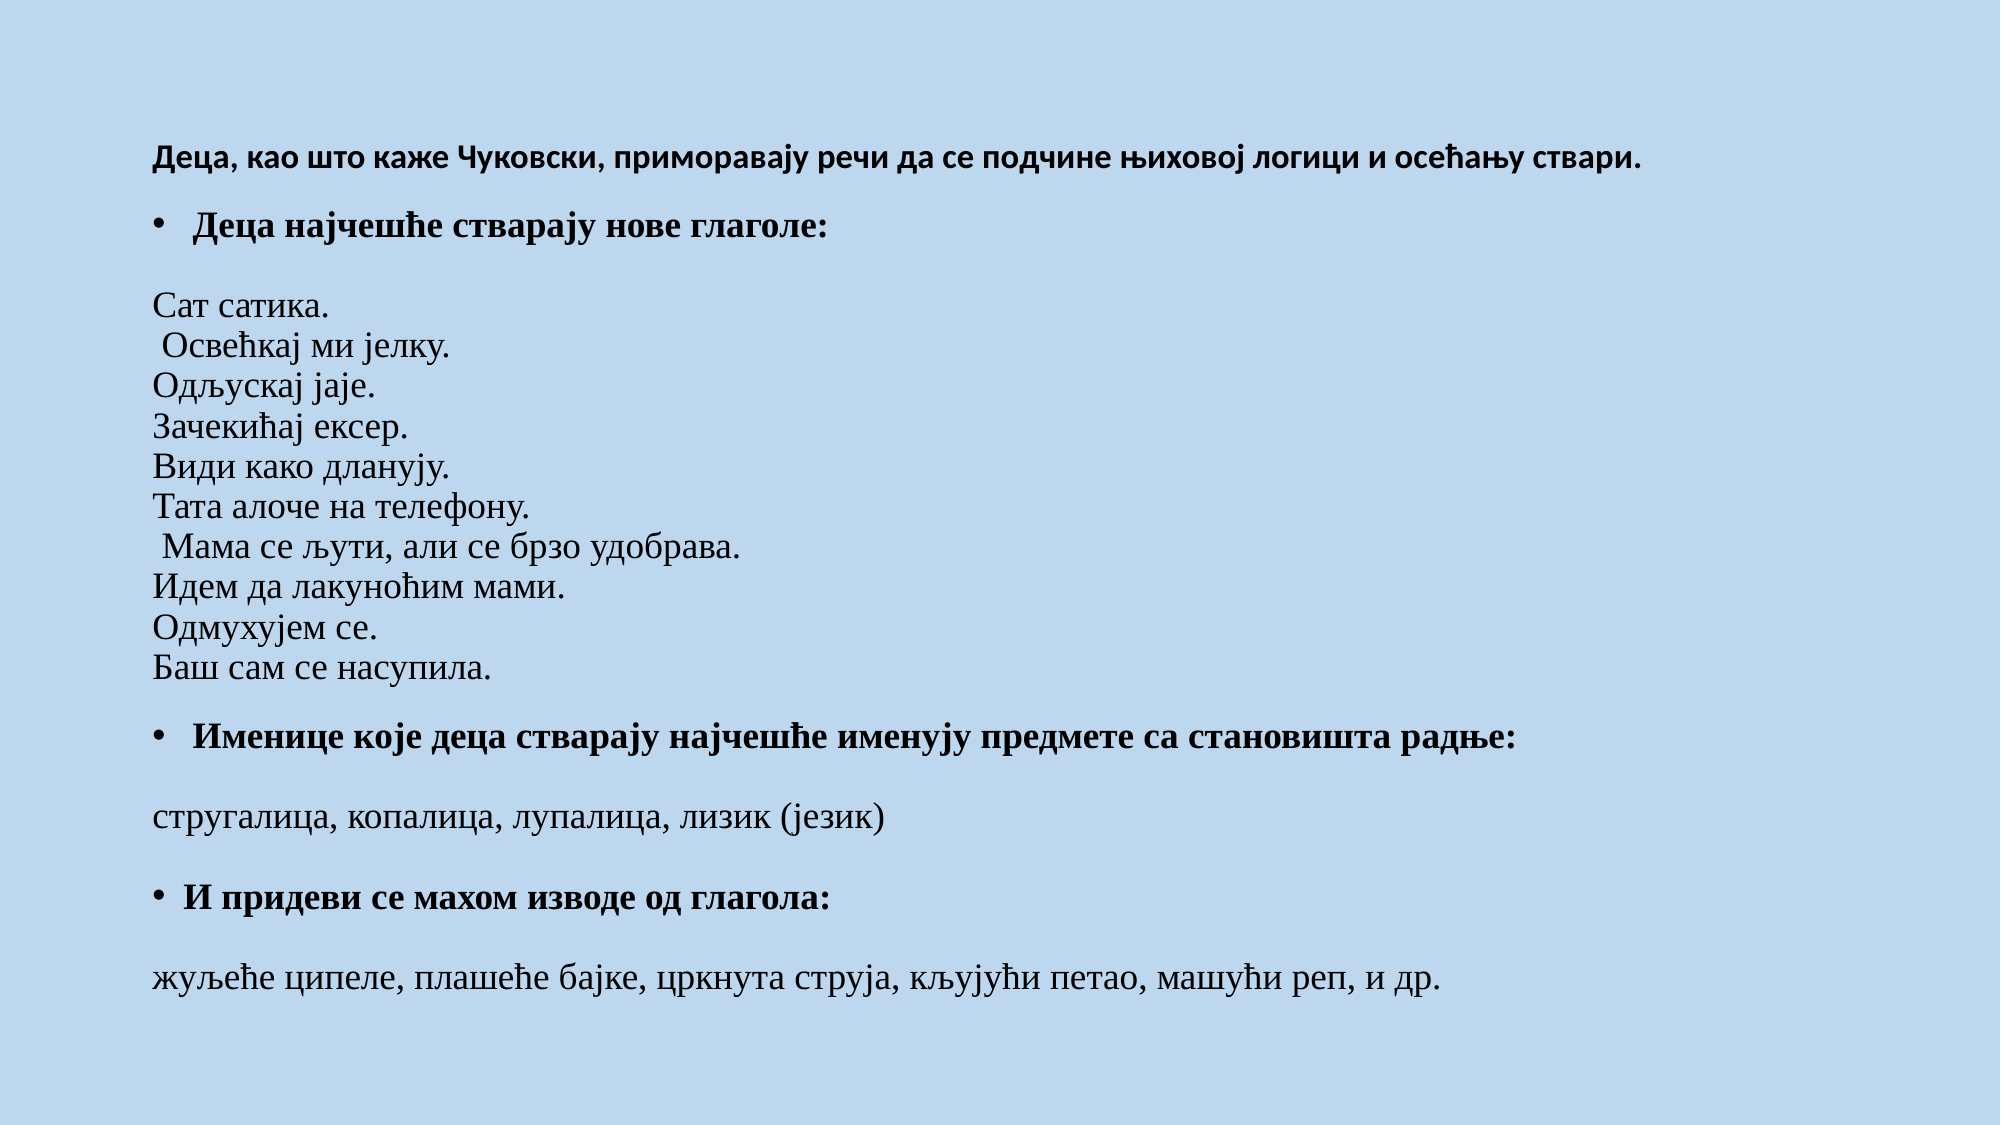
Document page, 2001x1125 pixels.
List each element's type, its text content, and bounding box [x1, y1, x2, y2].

list Деца, као што каже Чуковски, приморавају речи да се подчине њиховој логици и осећању ствари. Деца најчешће стварају нове глаголе: Сат сатика. Освећкај ми јелку. Одљускај јаје. Зачекићај ексер. Види како дланују. Тата алоче на телефону. Мама се љути, али се брзо удобрава. Идем да лакуноћим мами. Одмухујем се. Баш сам се насупила. Именице које деца стварају најчешће именују предмете са становишта радње: стругалица, копалица, лупалица, лизик (језик) И придеви се махом изводе од глагола: жуљеће ципеле, плашеће бајке, цркнута струја, кљујући петао, машући реп, и др. [137, 131, 1863, 1014]
